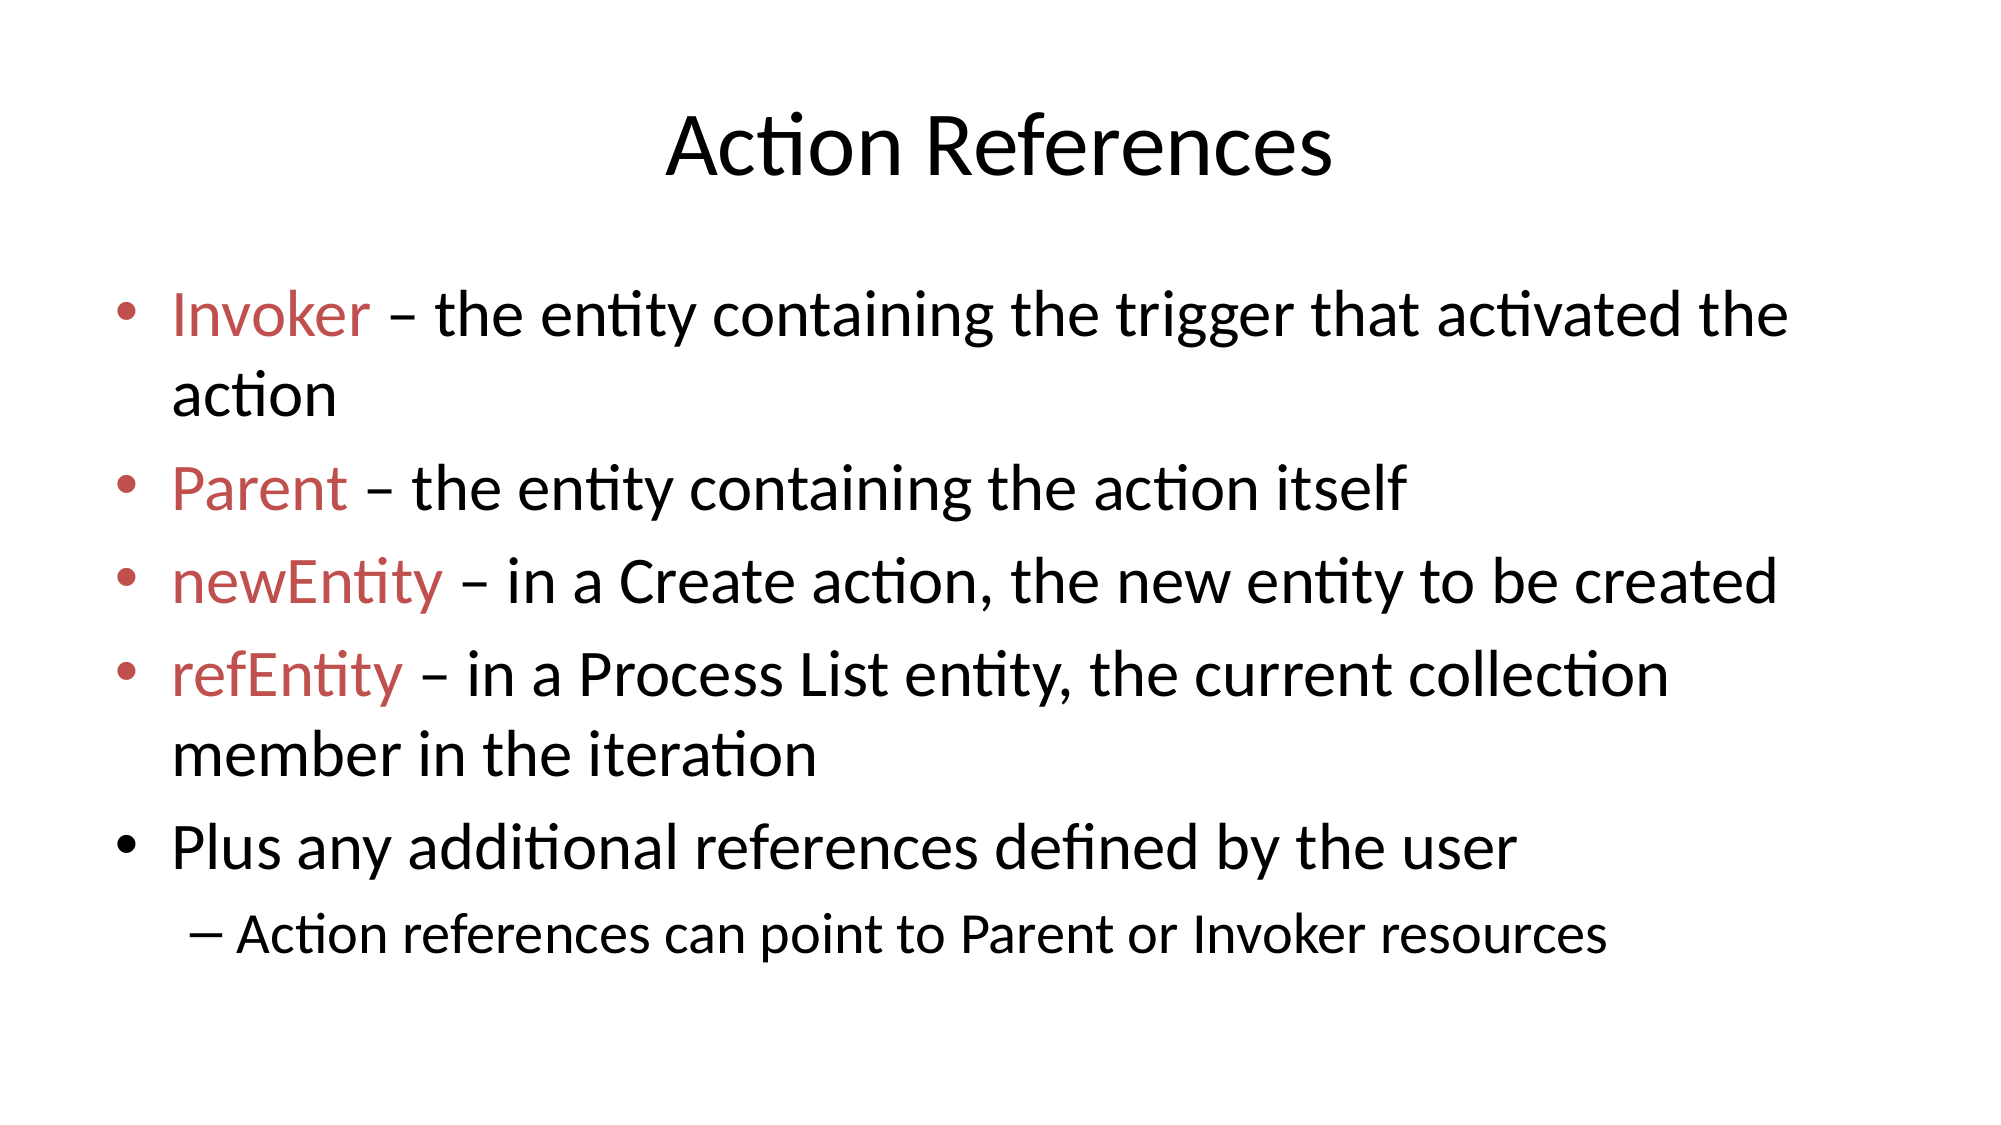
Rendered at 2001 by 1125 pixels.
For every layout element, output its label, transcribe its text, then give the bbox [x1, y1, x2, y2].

list Invoker – the entity containing the trigger that activated the action Parent – the entity containing the action itself newEntity – in a Create action, the new entity to be created refEntity – in a Process List entity, the current collection member in the iteration Plus any additional references defined by the user Action references can point to Parent or Invoker resources [99, 262, 1900, 1005]
title Action References [99, 45, 1900, 233]
